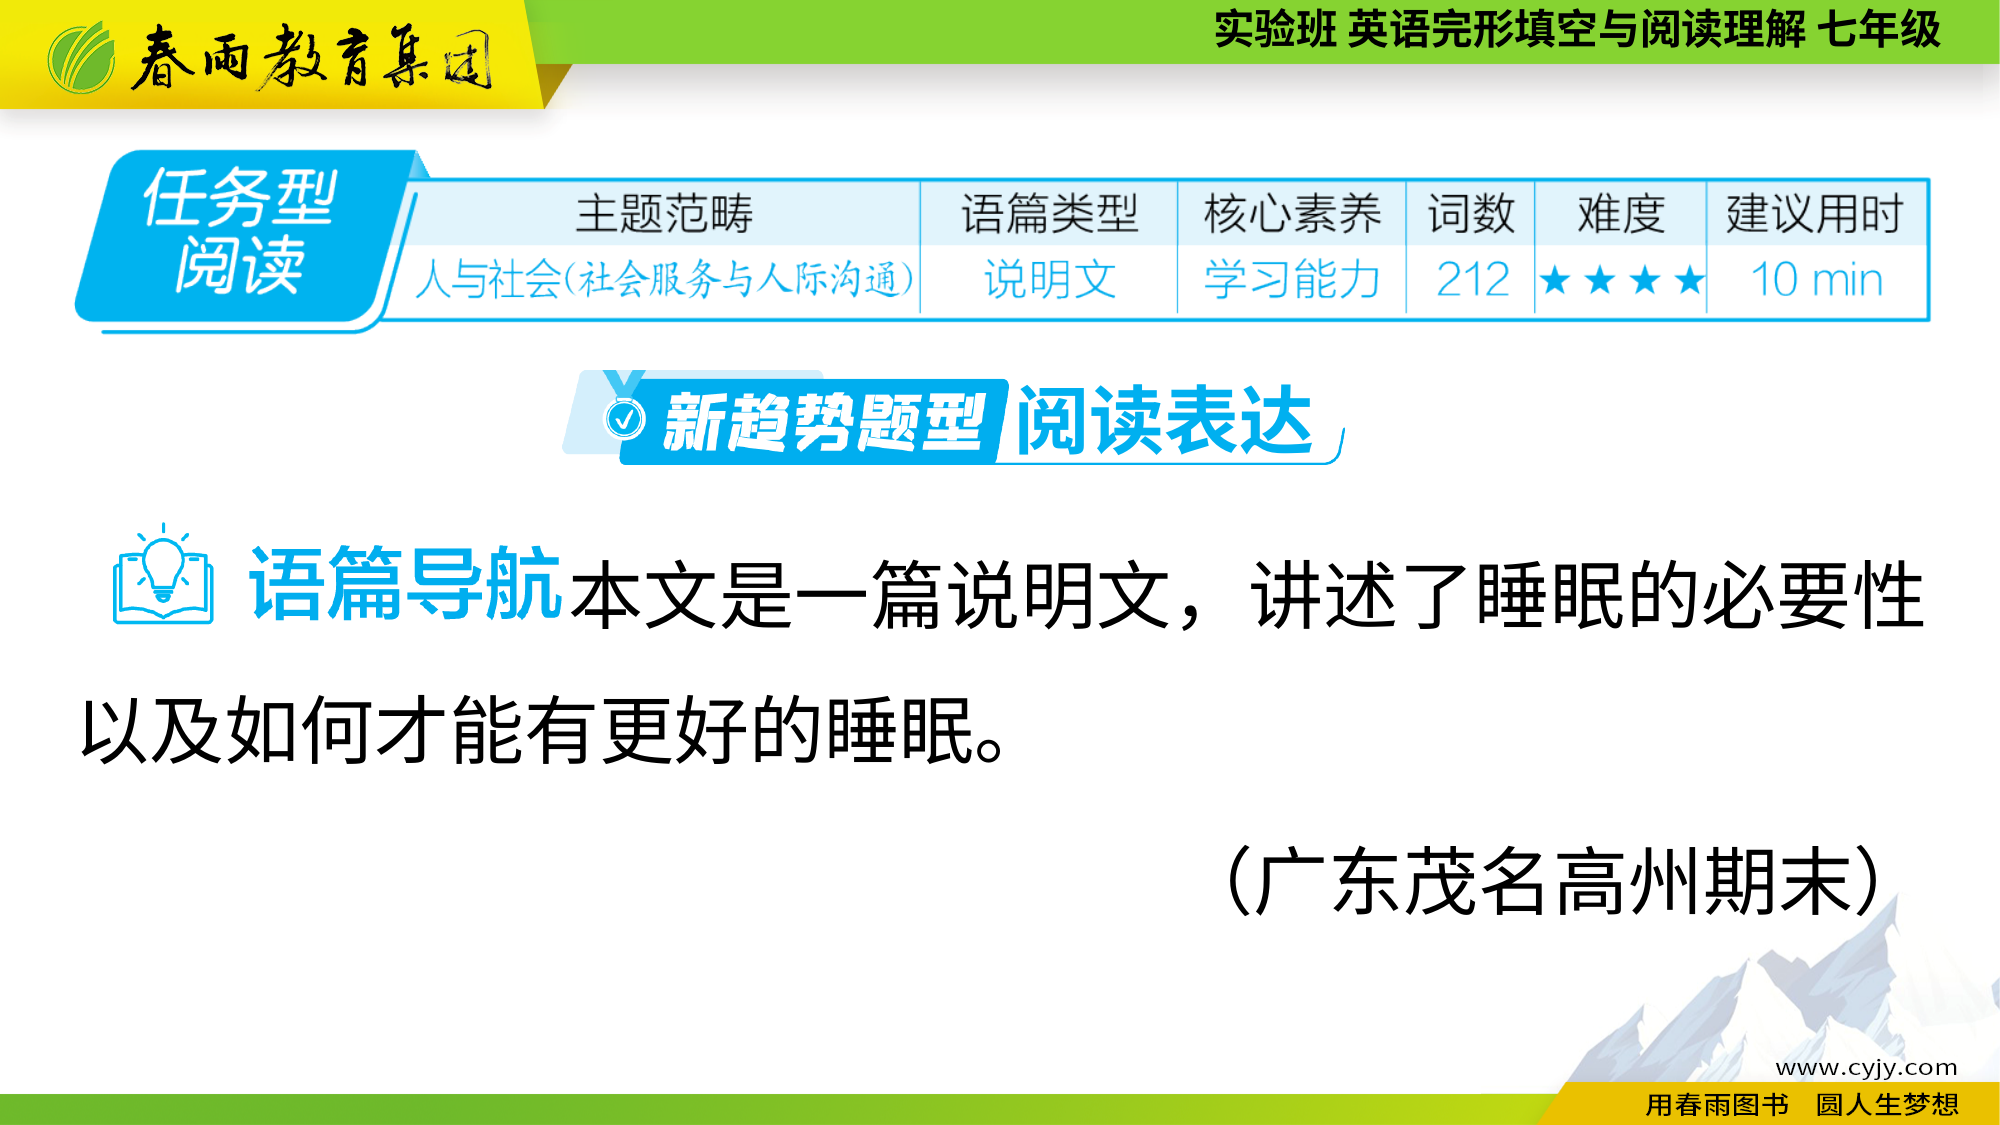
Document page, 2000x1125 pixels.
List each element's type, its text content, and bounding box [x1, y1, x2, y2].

list 本文是一篇说明文，讲述了睡眠的必要性以及如何才能有更好的睡眠。 [59, 496, 1944, 767]
picture [0, 0, 2000, 1125]
text_box （广东茂名高州期末） [59, 782, 1944, 933]
